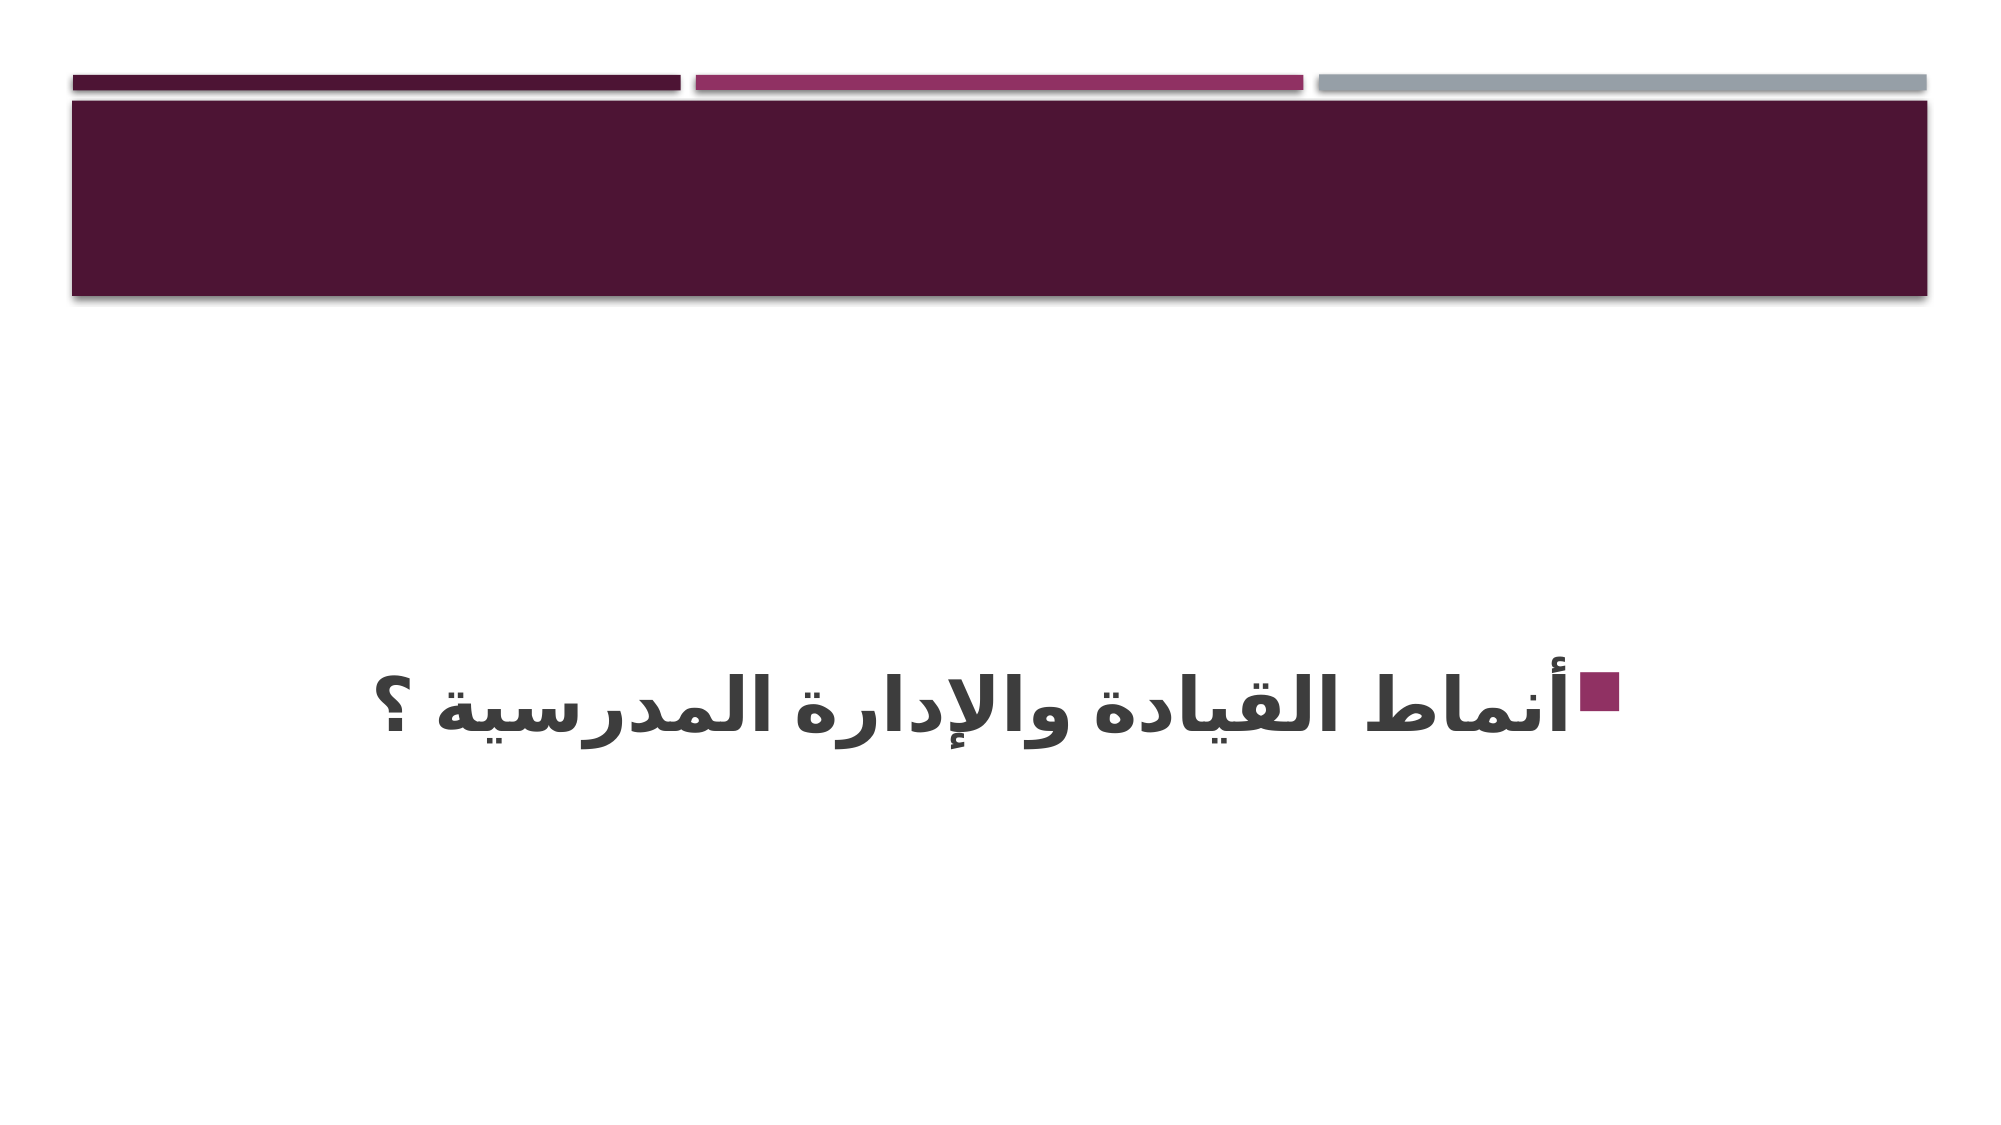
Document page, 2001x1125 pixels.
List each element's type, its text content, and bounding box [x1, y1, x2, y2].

list أنماط القيادة والإدارة المدرسية ؟ [95, 357, 1905, 962]
